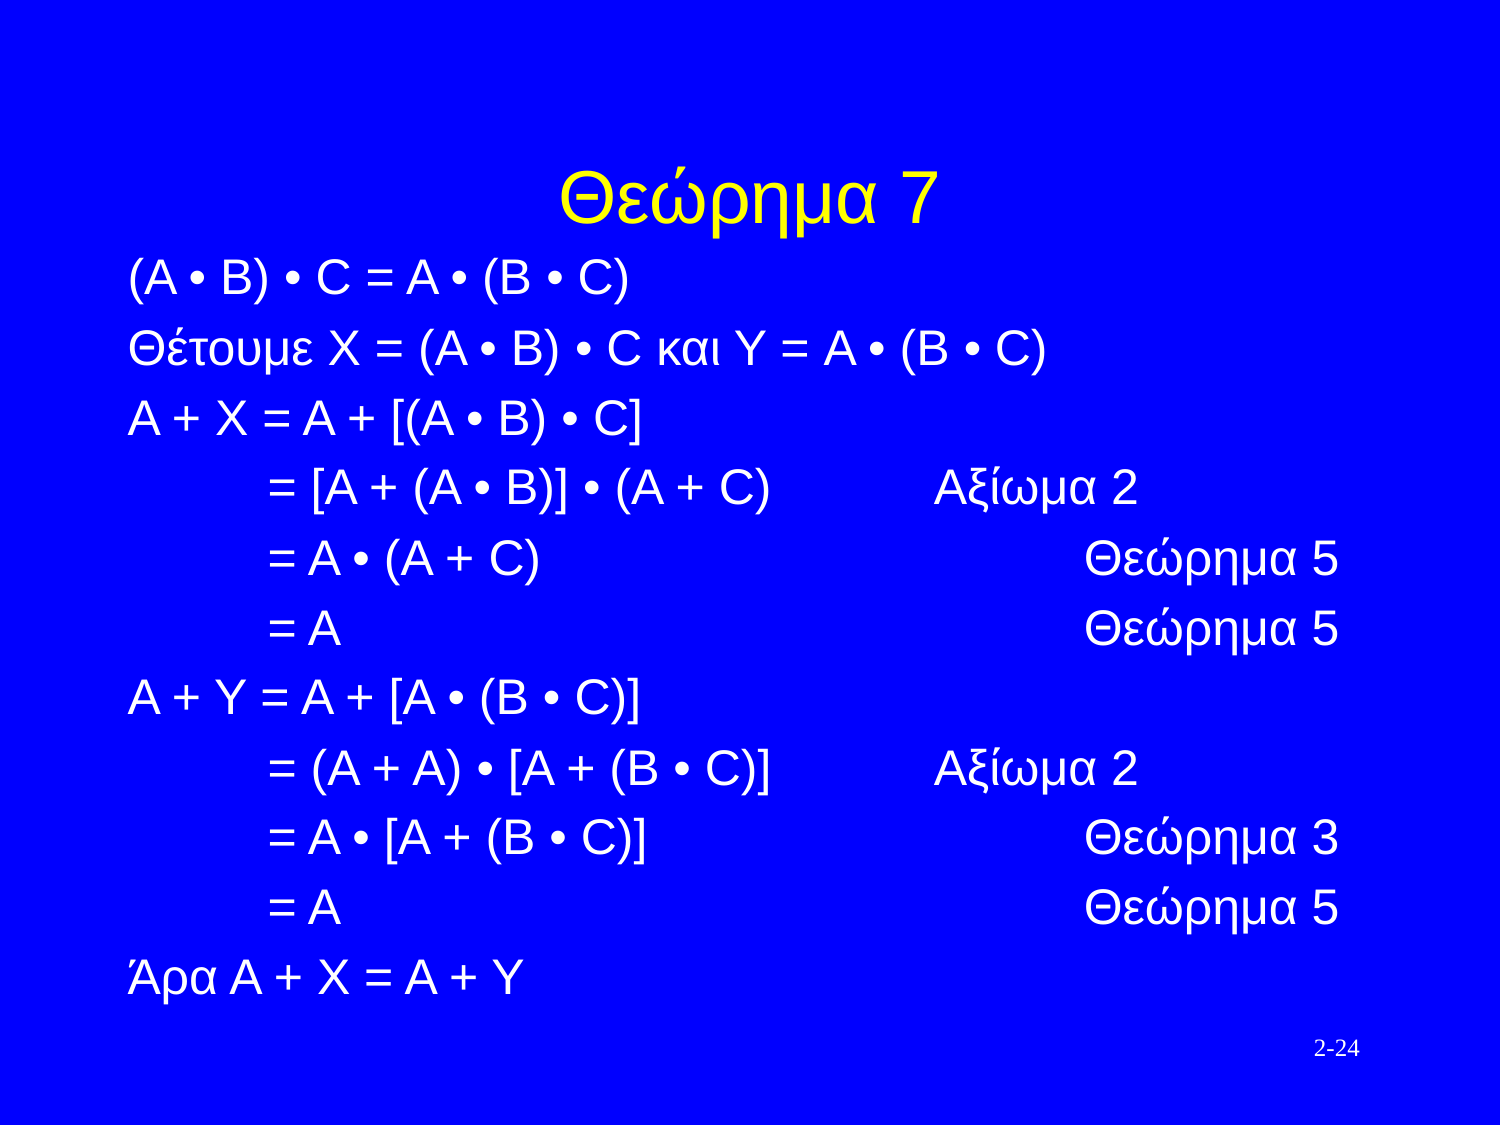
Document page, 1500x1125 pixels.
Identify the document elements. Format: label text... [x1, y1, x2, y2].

list (Α • Β) • C = A • (B • C) Θέτουμε Χ = (Α • Β) • C και Υ = A • (B • C) Α + Χ = Α + [(Α • Β) • C] = [A + (A • B)] • (A + C) Αξίωμα 2 = Α • (Α + C) Θεώρημα 5 = Α Θεώρημα 5 Α + Υ = Α + [Α • (Β • C)] = (A + A) • [A + (Β • C)] Αξίωμα 2 = Α • [A + (Β • C)] Θεώρημα 3 = Α Θεώρημα 5 Άρα Α + Χ = Α + Υ [112, 237, 1388, 1026]
title Θεώρημα 7 [112, 99, 1388, 237]
